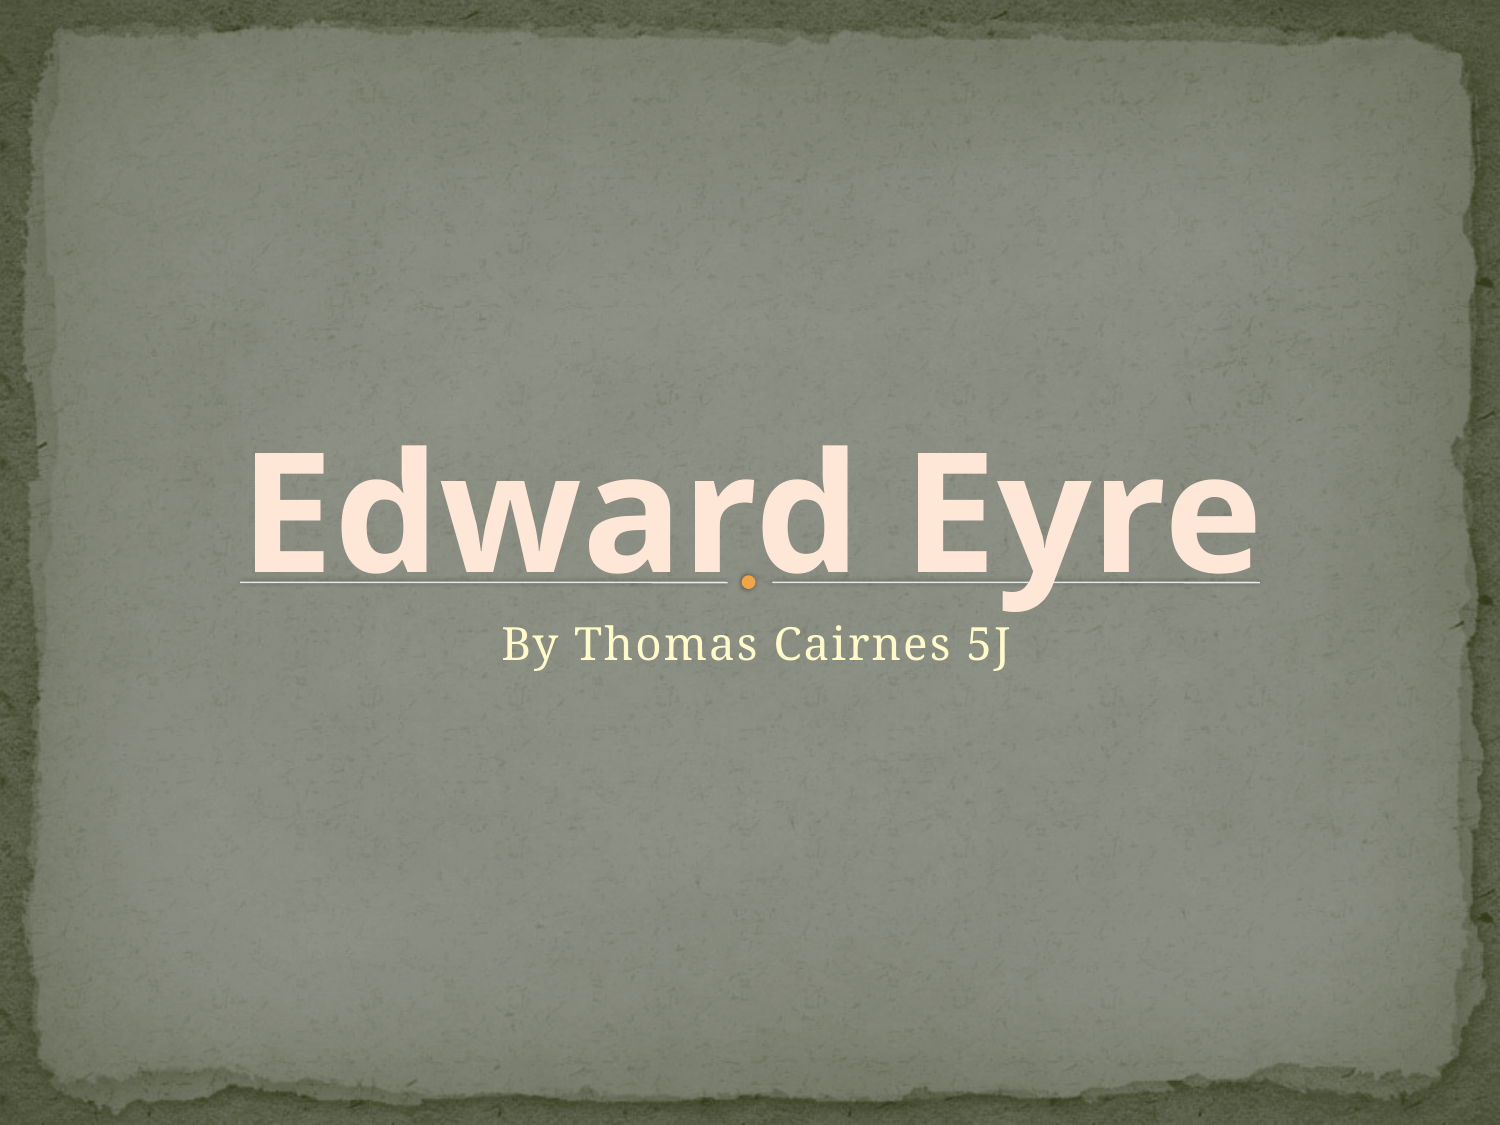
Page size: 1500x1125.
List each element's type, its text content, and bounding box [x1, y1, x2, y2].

text_box Edward Eyre [226, 398, 1279, 614]
subtitle By Thomas Cairnes 5J [74, 606, 1438, 795]
